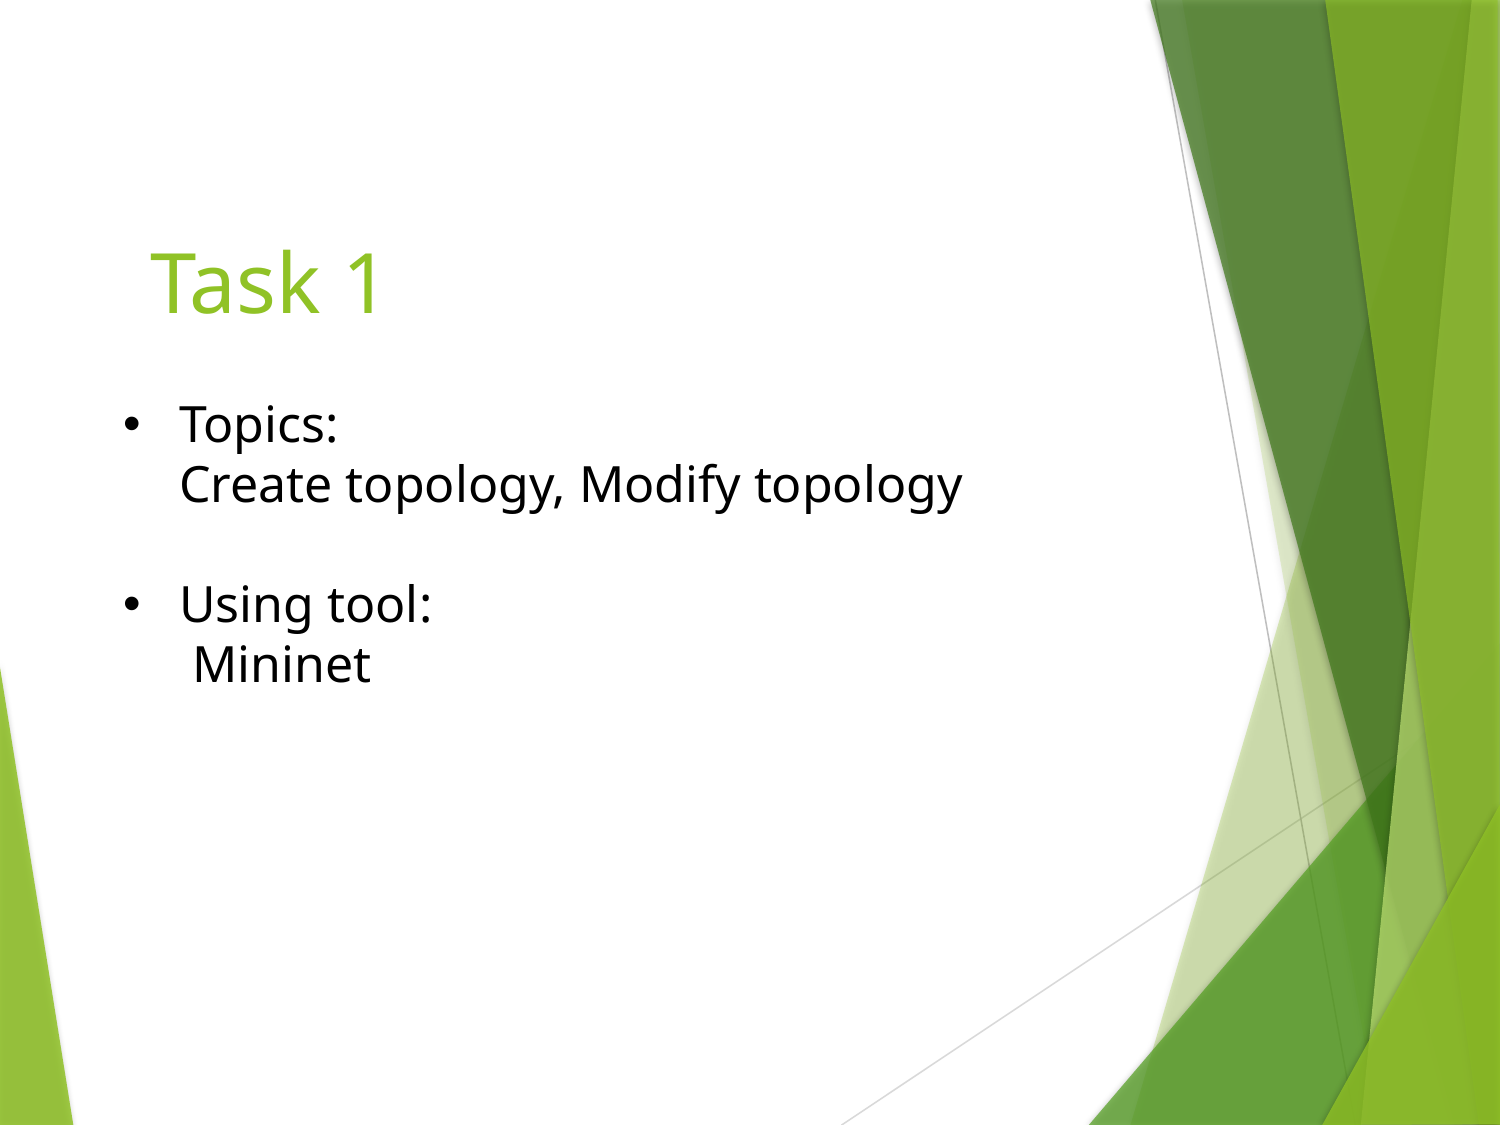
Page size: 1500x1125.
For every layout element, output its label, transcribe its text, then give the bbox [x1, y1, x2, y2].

text_box Topics: Create topology, Modify topology Using tool: Mininet [108, 385, 978, 760]
title Task 1 [135, 124, 1373, 338]
